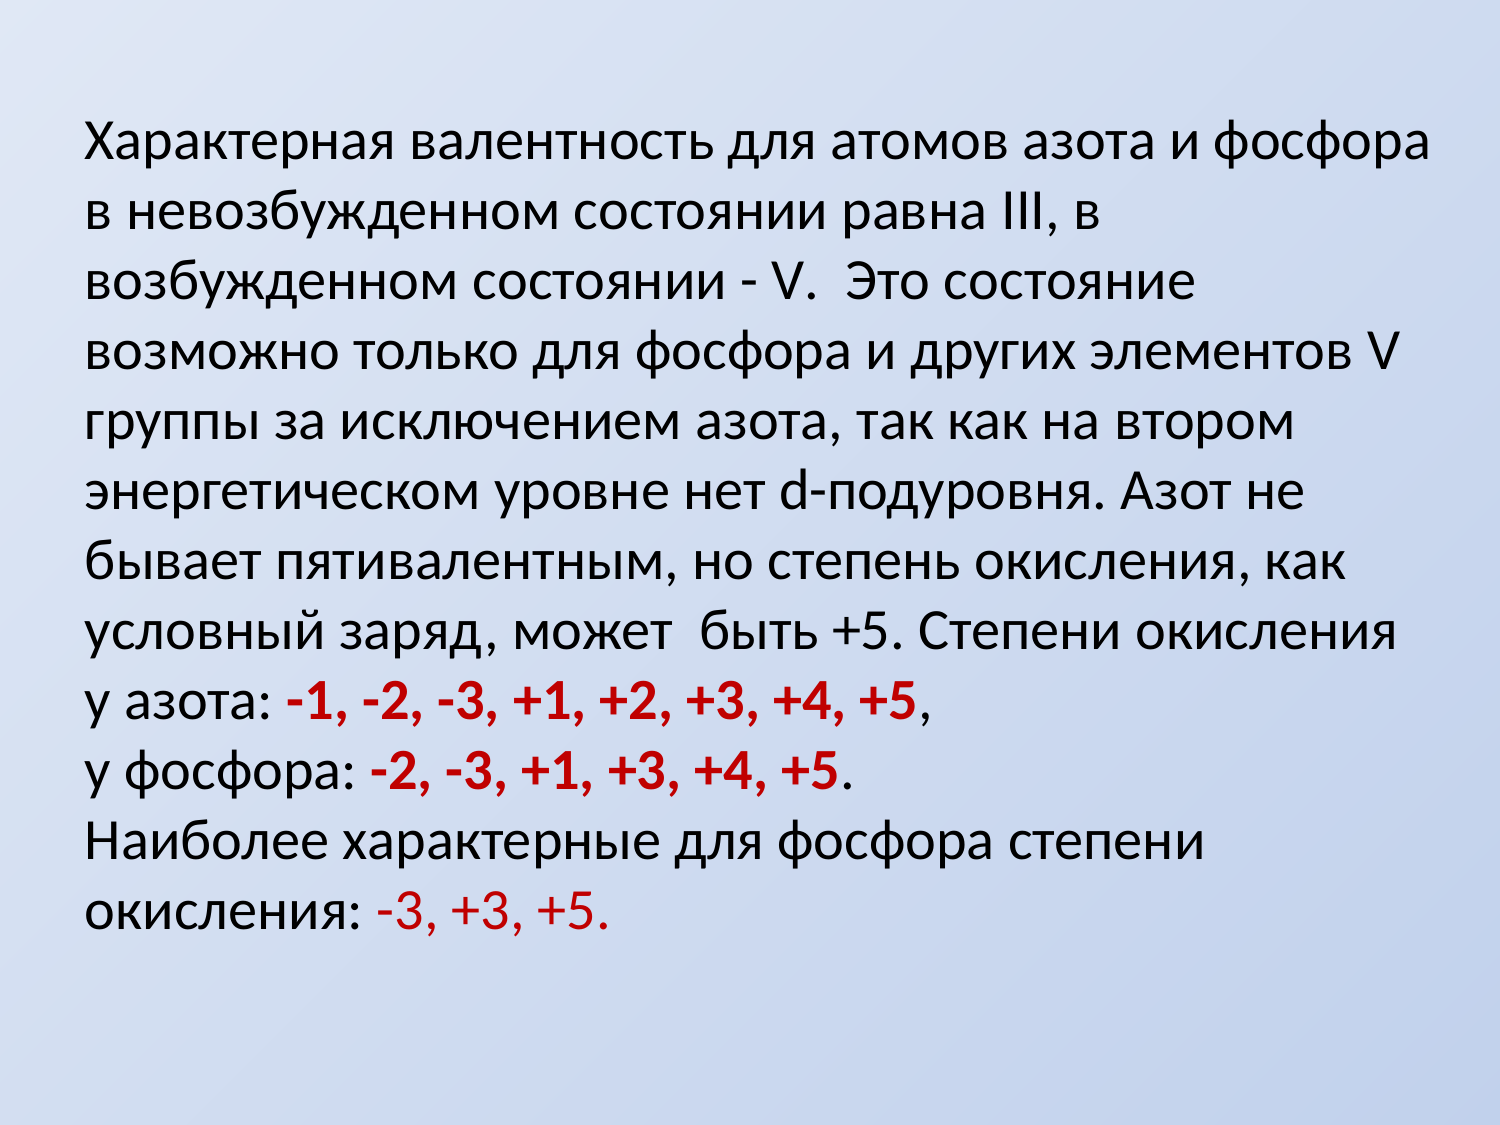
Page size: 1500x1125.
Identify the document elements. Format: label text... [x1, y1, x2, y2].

text_box Характерная валентность для атомов азота и фосфора в невозбужденном состоянии равна III, в возбужденном состоянии - V. Это состояние возможно только для фосфора и других элементов V группы за исключением азота, так как на втором энергетическом уровне нет d-подуровня. Азот не бывает пятивалентным, но степень окисления, как условный заряд, может быть +5. Степени окисления у азота: -1, -2, -3, +1, +2, +3, +4, +5, у фосфора: -2, -3, +1, +3, +4, +5. Наиболее характерные для фосфора степени окисления: -3, +3, +5. [70, 93, 1454, 949]
